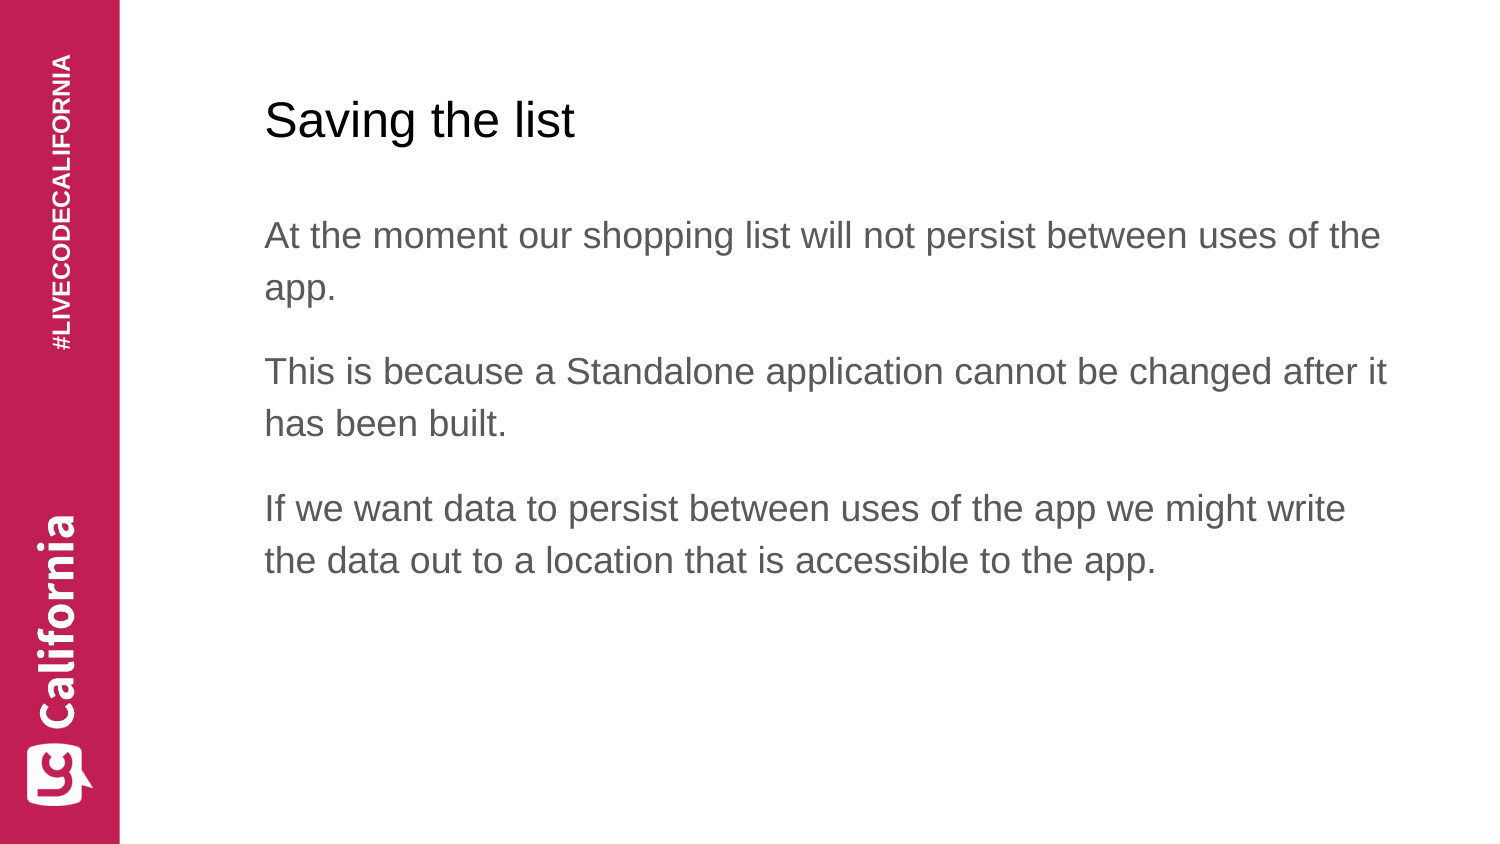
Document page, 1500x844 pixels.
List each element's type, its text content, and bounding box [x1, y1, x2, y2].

list At the moment our shopping list will not persist between uses of the app. This is because a Standalone application cannot be changed after it has been built. If we want data to persist between uses of the app we might write the data out to a location that is accessible to the app. [249, 189, 1417, 778]
picture [0, 0, 120, 844]
title Saving the list [249, 72, 1417, 167]
